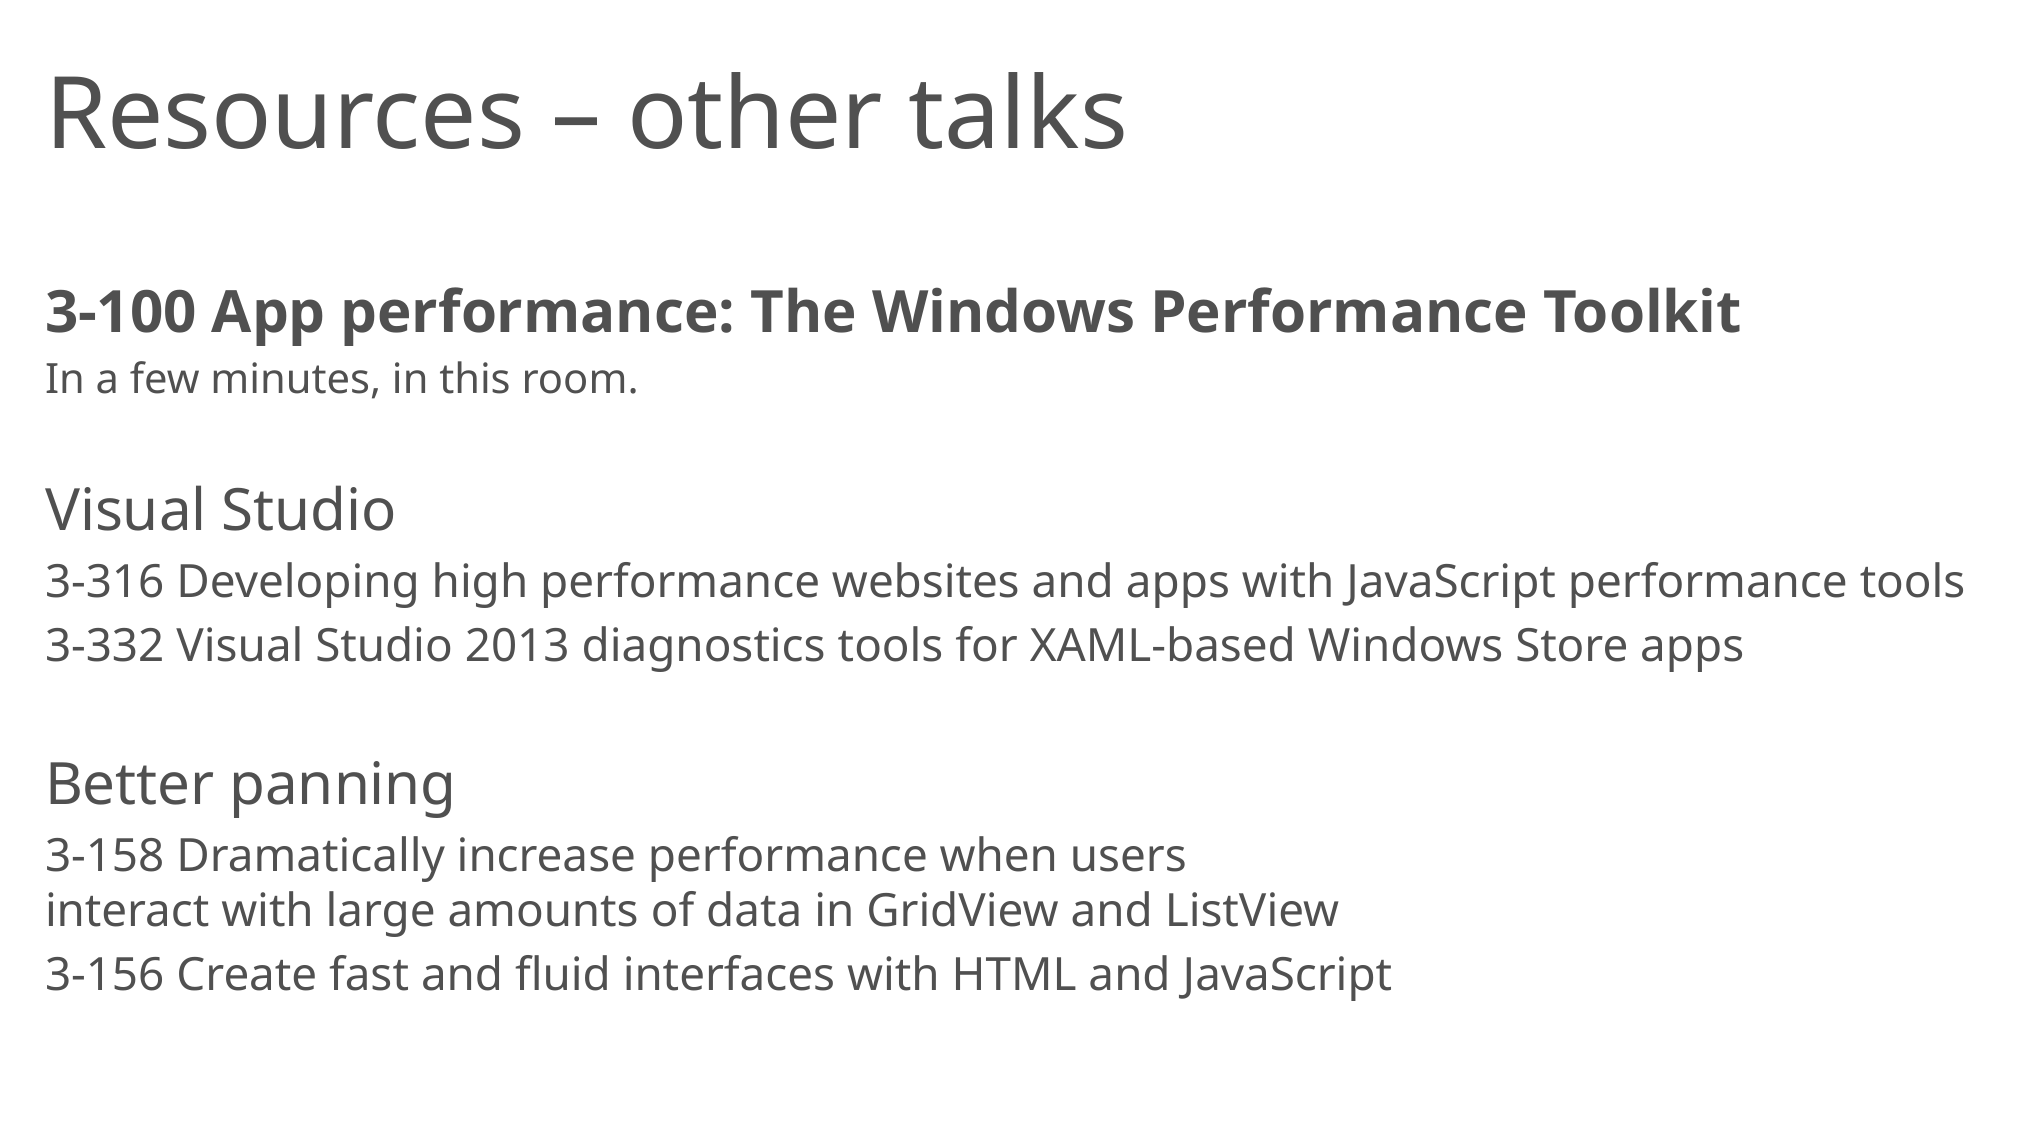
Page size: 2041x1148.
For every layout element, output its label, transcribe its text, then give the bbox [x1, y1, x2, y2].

list 3-100 App performance: The Windows Performance Toolkit In a few minutes, in this room. Visual Studio 3-316 Developing high performance websites and apps with JavaScript performance tools 3-332 Visual Studio 2013 diagnostics tools for XAML-based Windows Store apps Better panning 3-158 Dramatically increase performance when users interact with large amounts of data in GridView and ListView 3-156 Create fast and fluid interfaces with HTML and JavaScript [45, 273, 1996, 1099]
title Resources – other talks [45, 48, 1996, 199]
